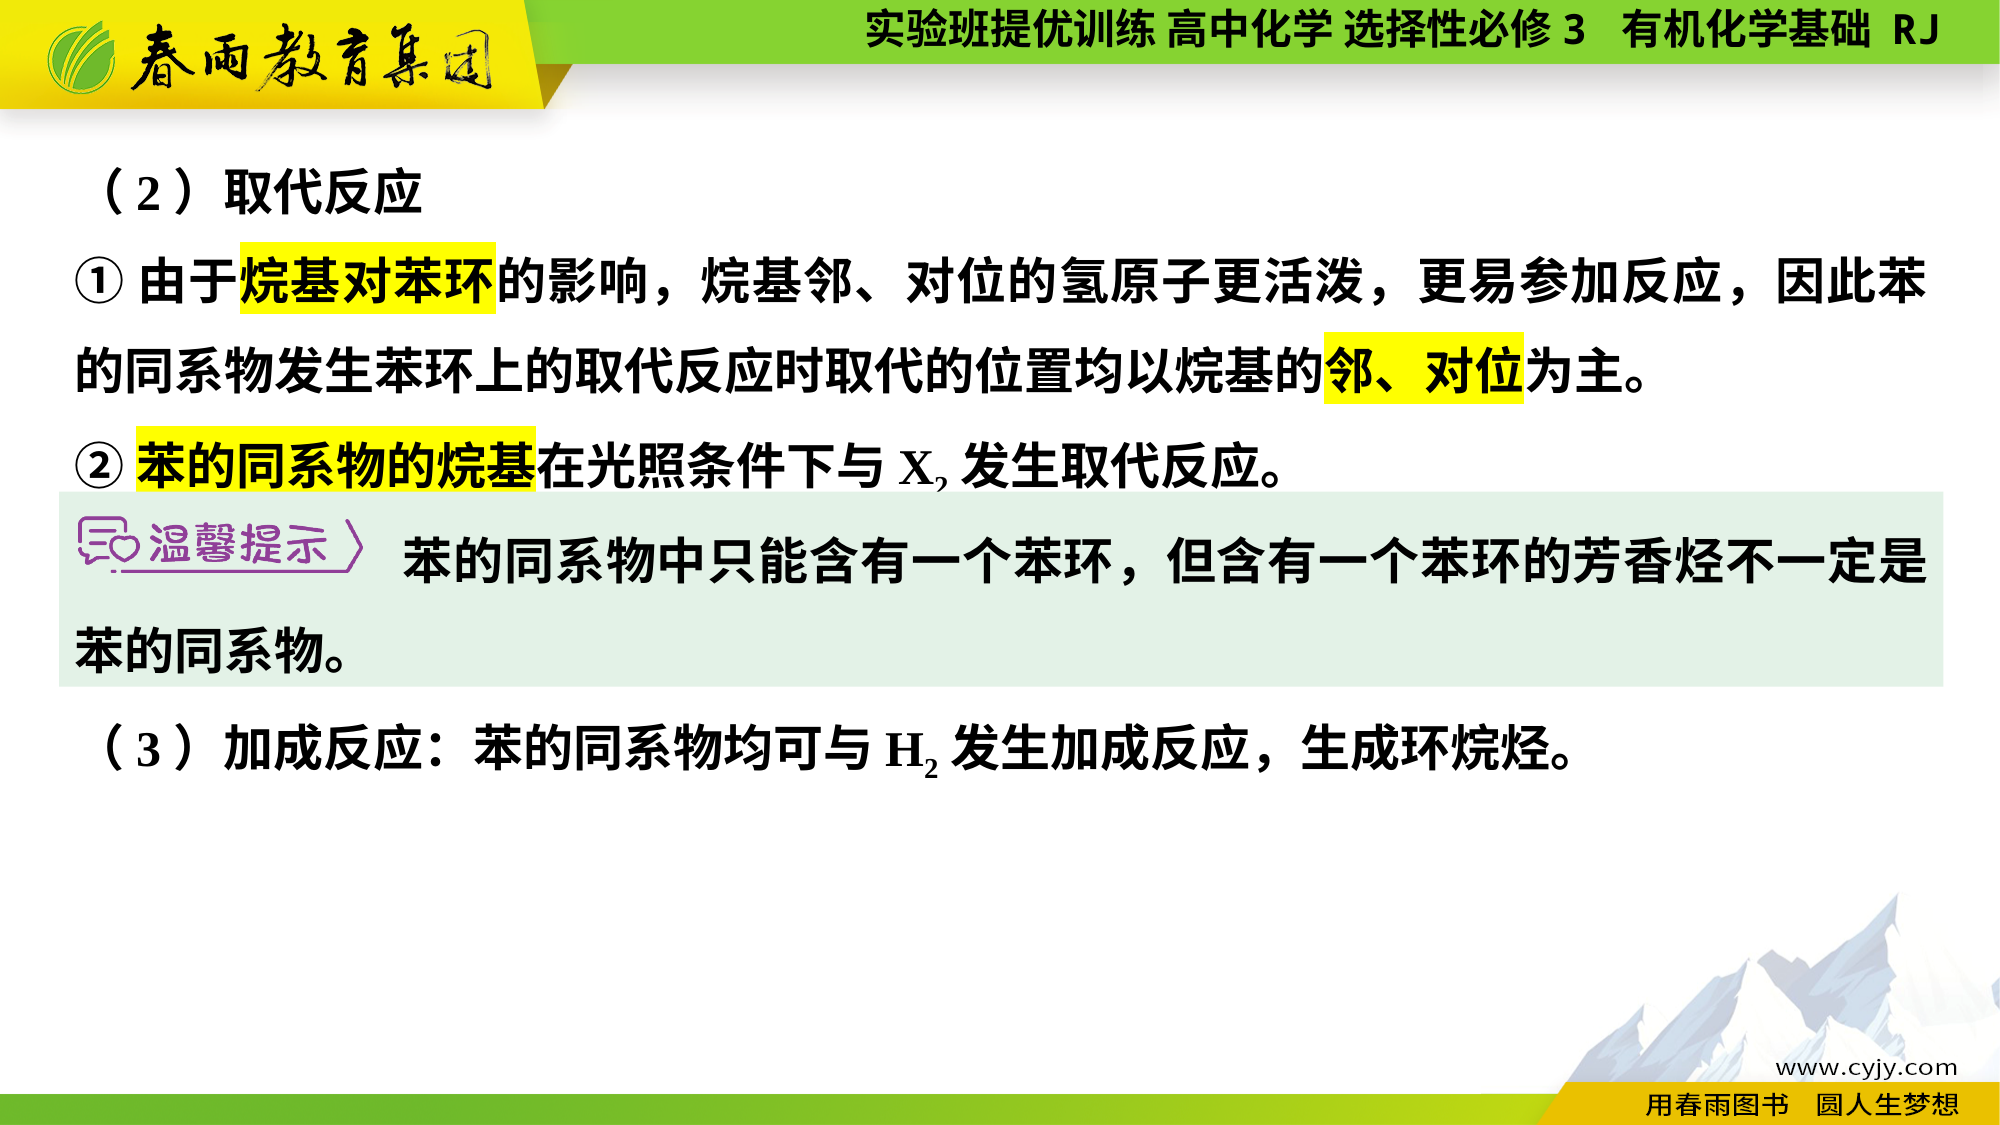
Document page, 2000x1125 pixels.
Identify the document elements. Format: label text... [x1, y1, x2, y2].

text_box 苯的同系物中只能含有一个苯环，但含有一个苯环的芳香烃不一定是苯的同系物。 [59, 491, 1944, 687]
picture [0, 0, 2000, 1125]
list （2）取代反应 ①由于烷基对苯环的影响，烷基邻、对位的氢原子更活泼，更易参加反应，因此苯的同系物发生苯环上的取代反应时取代的位置均以烷基的邻、对位为主。 ②苯的同系物的烷基在光照条件下与X2发生取代反应。 （3）加成反应：苯的同系物均可与H2发生加成反应，生成环烷烃。 [59, 122, 1944, 491]
list （2）取代反应 ①由于烷基对苯环的影响，烷基邻、对位的氢原子更活泼，更易参加反应，因此苯的同系物发生苯环上的取代反应时取代的位置均以烷基的邻、对位为主。 ②苯的同系物的烷基在光照条件下与X2发生取代反应。 （3）加成反应：苯的同系物均可与H2发生加成反应，生成环烷烃。 [59, 687, 1944, 774]
